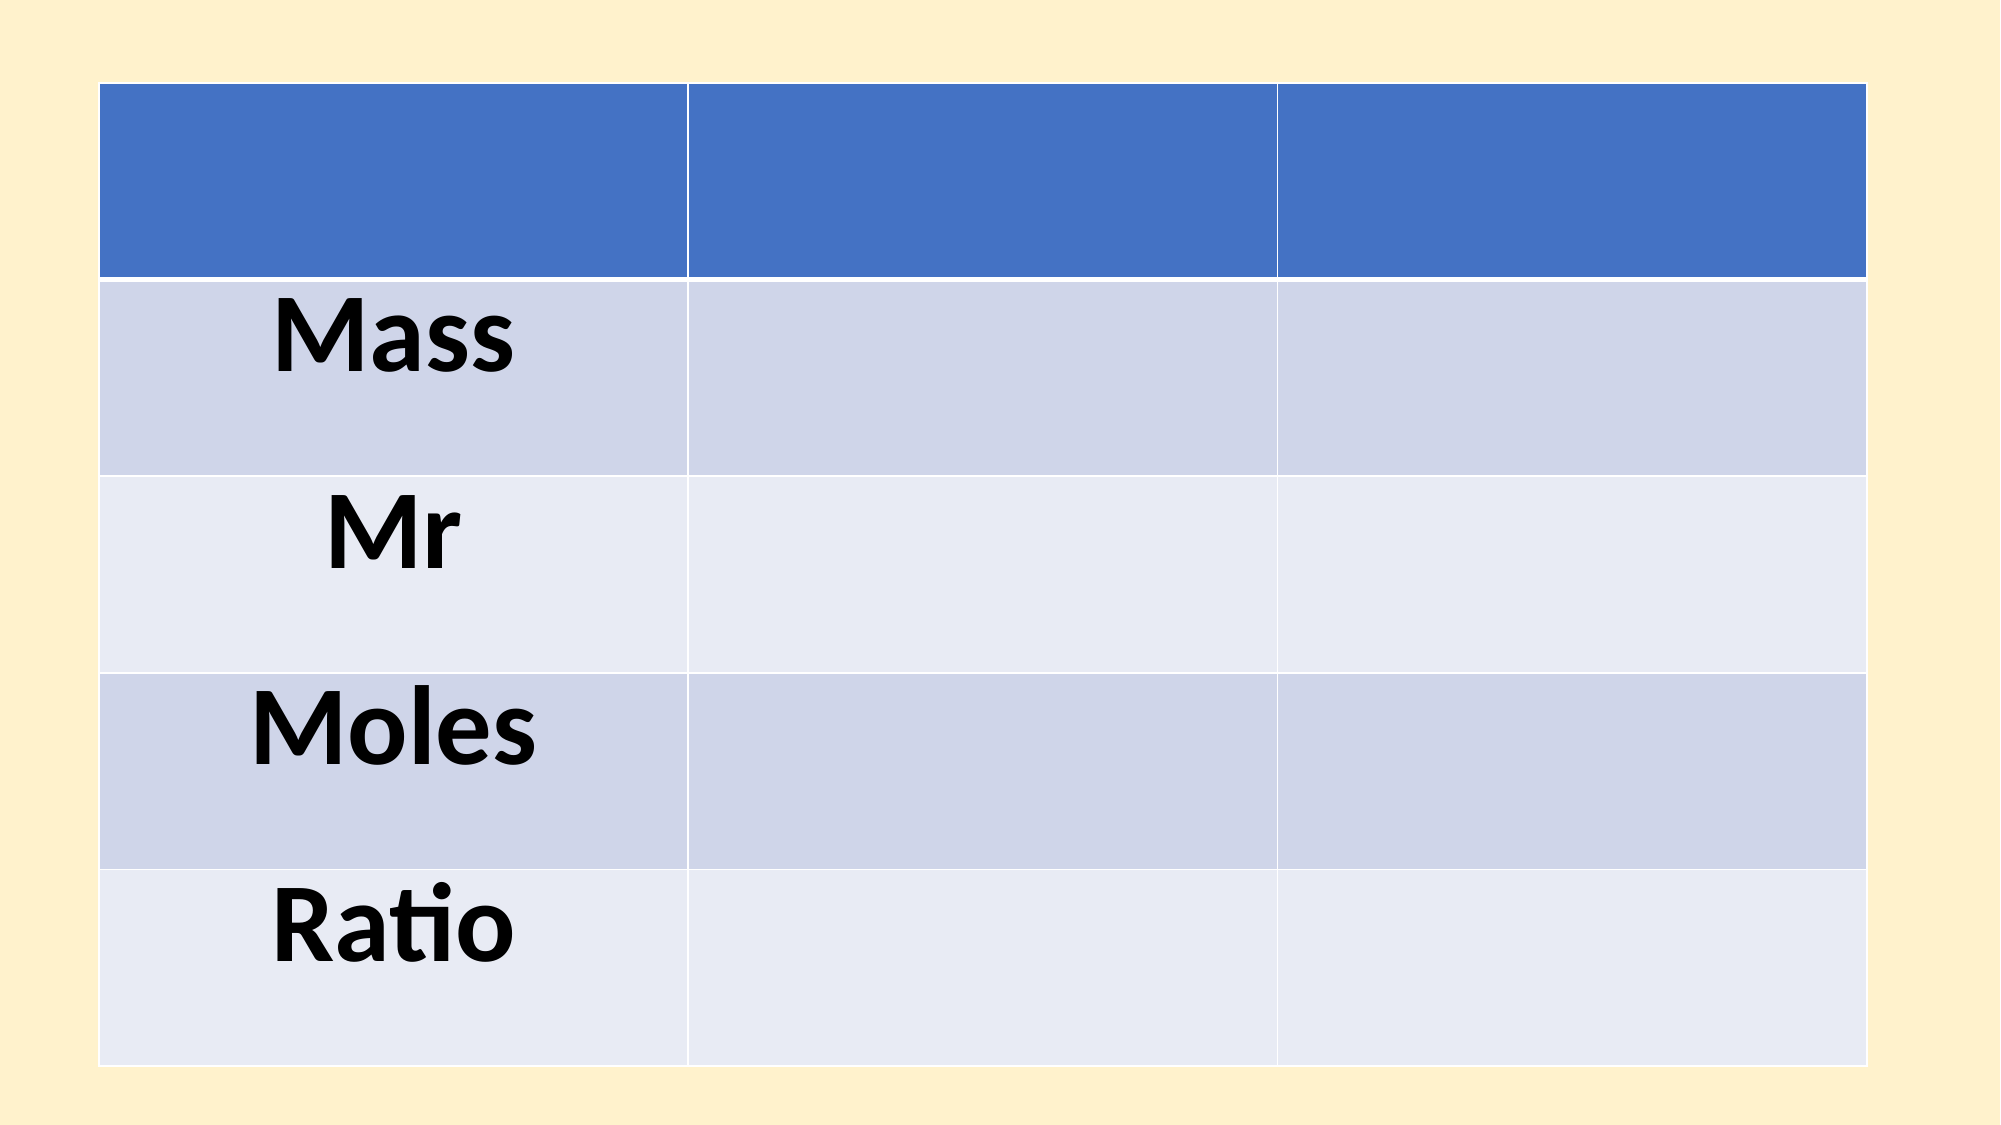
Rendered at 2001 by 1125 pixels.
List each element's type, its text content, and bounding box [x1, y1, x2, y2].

table_cell [1278, 282, 1866, 475]
table_cell [689, 477, 1277, 672]
table_cell Ratio [100, 870, 687, 1065]
table_header [1278, 84, 1866, 277]
table_cell Moles [100, 674, 687, 869]
table_header [100, 84, 687, 277]
table_cell [689, 674, 1277, 869]
table_cell [1278, 674, 1866, 869]
table_header [689, 84, 1277, 277]
table_cell Mass [100, 282, 687, 475]
table_cell [689, 282, 1277, 475]
table_cell [1278, 870, 1866, 1065]
table_cell Mr [100, 477, 687, 672]
table_cell [1278, 477, 1866, 672]
table_cell [689, 870, 1277, 1065]
